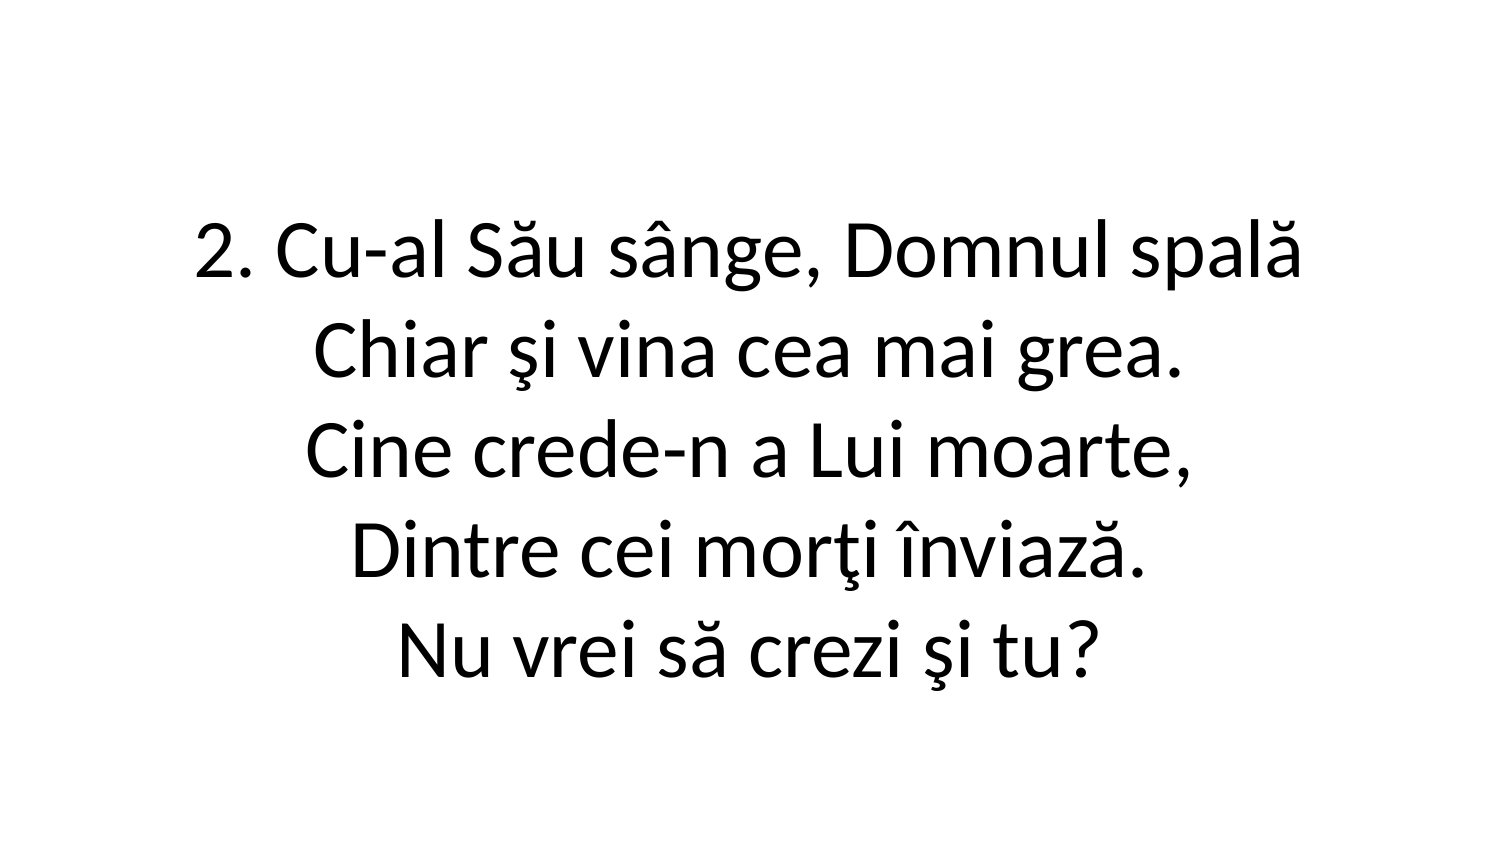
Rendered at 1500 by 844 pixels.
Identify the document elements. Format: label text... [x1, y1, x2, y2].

text_box 2. Cu-al Său sânge, Domnul spală Chiar şi vina cea mai grea. Cine crede-n a Lui moarte, Dintre cei morţi înviază. Nu vrei să crezi şi tu? [178, 142, 1321, 702]
